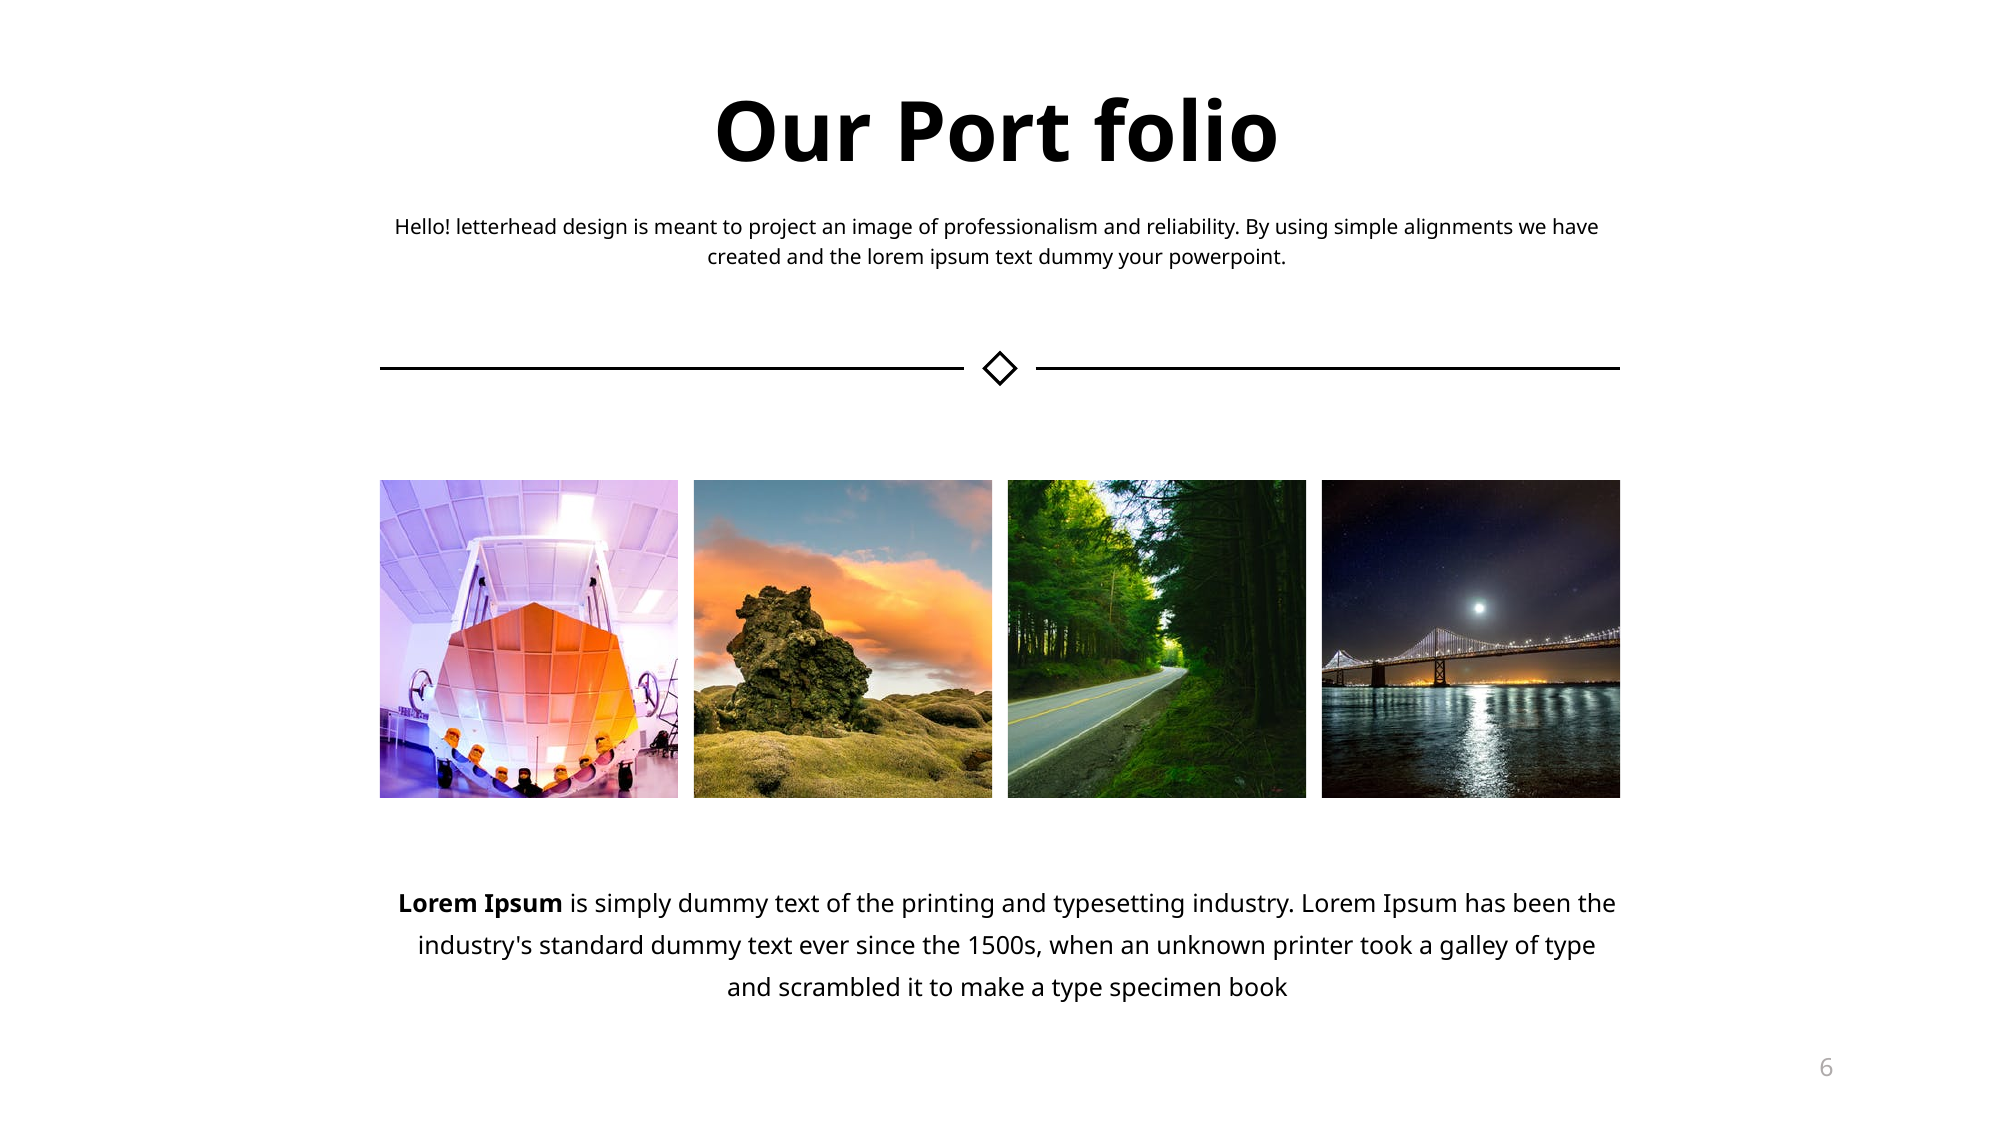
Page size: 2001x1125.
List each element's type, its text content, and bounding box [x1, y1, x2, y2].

picture [1007, 480, 1307, 798]
picture [693, 480, 993, 798]
picture [379, 480, 678, 798]
slide_number 6 [1790, 1042, 1863, 1094]
title Our Port folio [134, 78, 1860, 191]
text_box Hello! letterhead design is meant to project an image of professionalism and reliability. By using simple alignments we have created and the lorem ipsum text dummy your powerpoint. [392, 203, 1602, 275]
picture [1321, 480, 1621, 798]
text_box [379, 357, 1621, 380]
text_box Lorem Ipsum is simply dummy text of the printing and typesetting industry. Lorem Ipsum has been the industry's standard dummy text ever since the 1500s, when an unknown printer took a galley of type and scrambled it to make a type specimen book [382, 868, 1634, 1009]
